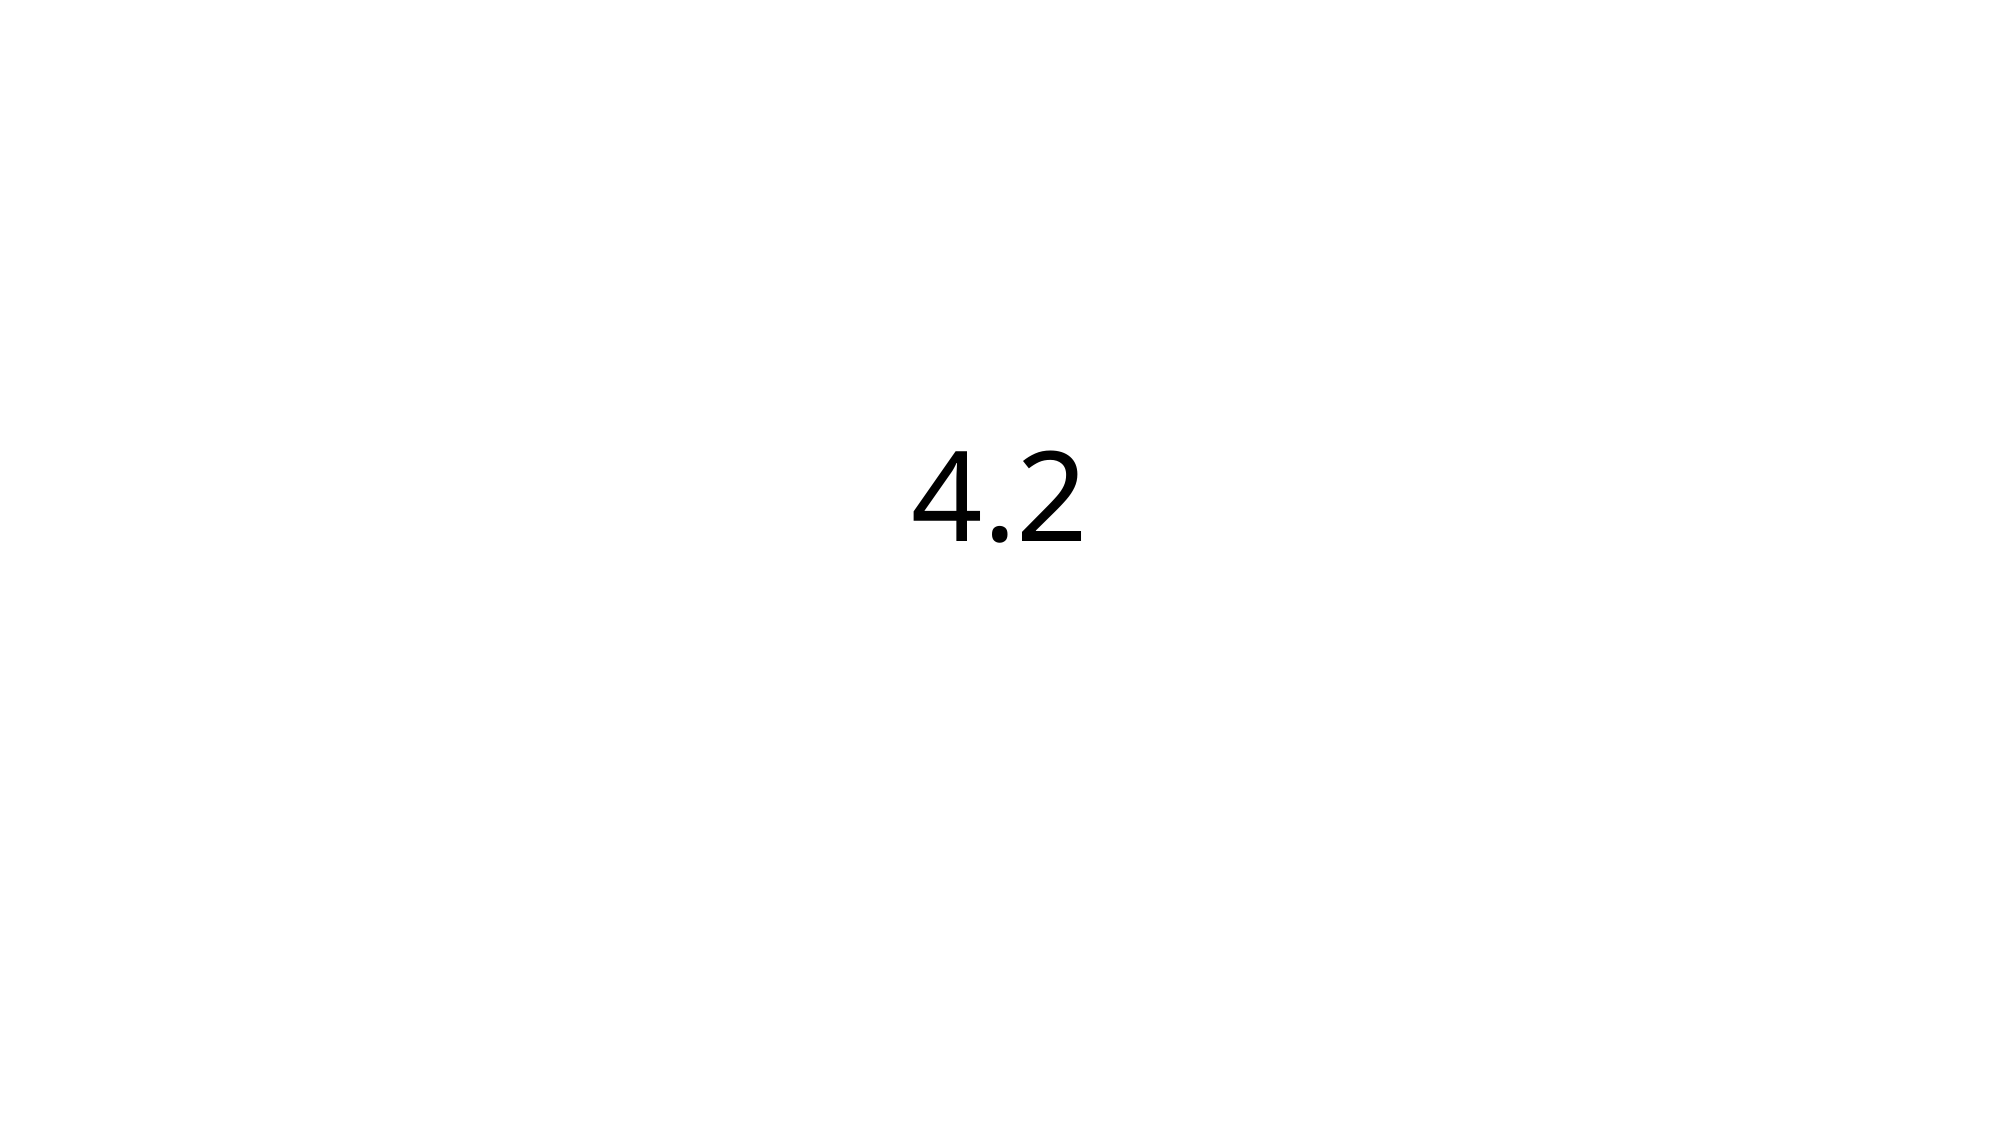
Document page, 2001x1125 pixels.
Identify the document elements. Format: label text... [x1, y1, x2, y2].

title 4.2 [249, 184, 1750, 576]
